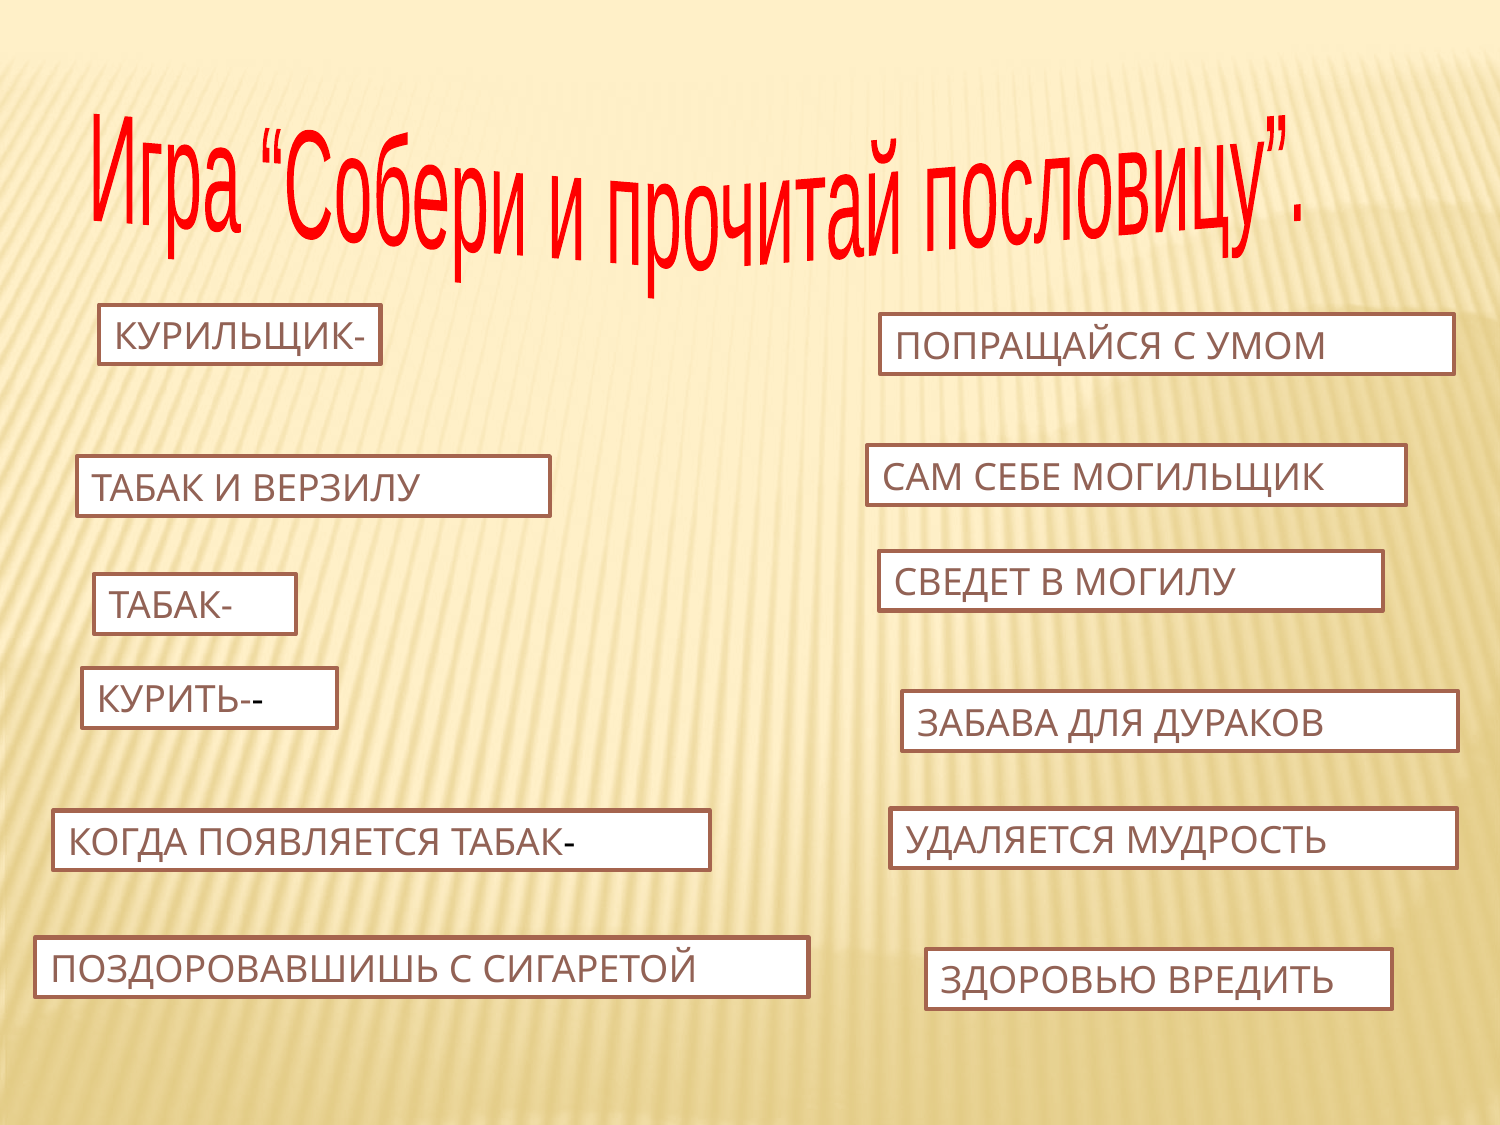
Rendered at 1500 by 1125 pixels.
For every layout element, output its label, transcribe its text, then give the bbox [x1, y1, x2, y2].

text_box ЗДОРОВЬЮ ВРЕДИТЬ [924, 947, 1394, 1011]
text_box ЗАБАВА ДЛЯ ДУРАКОВ [900, 689, 1460, 753]
text_box СВЕДЕТ В МОГИЛУ [877, 549, 1385, 613]
text_box КОГДА ПОЯВЛЯЕТСЯ ТАБАК- [51, 808, 712, 872]
text_box КУРИЛЬЩИК- [97, 303, 383, 366]
text_box ПОПРАЩАЙСЯ С УМОМ [878, 312, 1456, 376]
text_box ПОЗДОРОВАВШИШЬ С СИГАРЕТОЙ [33, 935, 811, 999]
text_box УДАЛЯЕТСЯ МУДРОСТЬ [888, 806, 1459, 870]
text_box КУРИТЬ-- [80, 666, 339, 730]
text_box ТАБАК- [92, 572, 298, 636]
text_box ТАБАК И ВЕРЗИЛУ [75, 454, 552, 518]
text_box САМ СЕБЕ МОГИЛЬЩИК [865, 443, 1408, 507]
